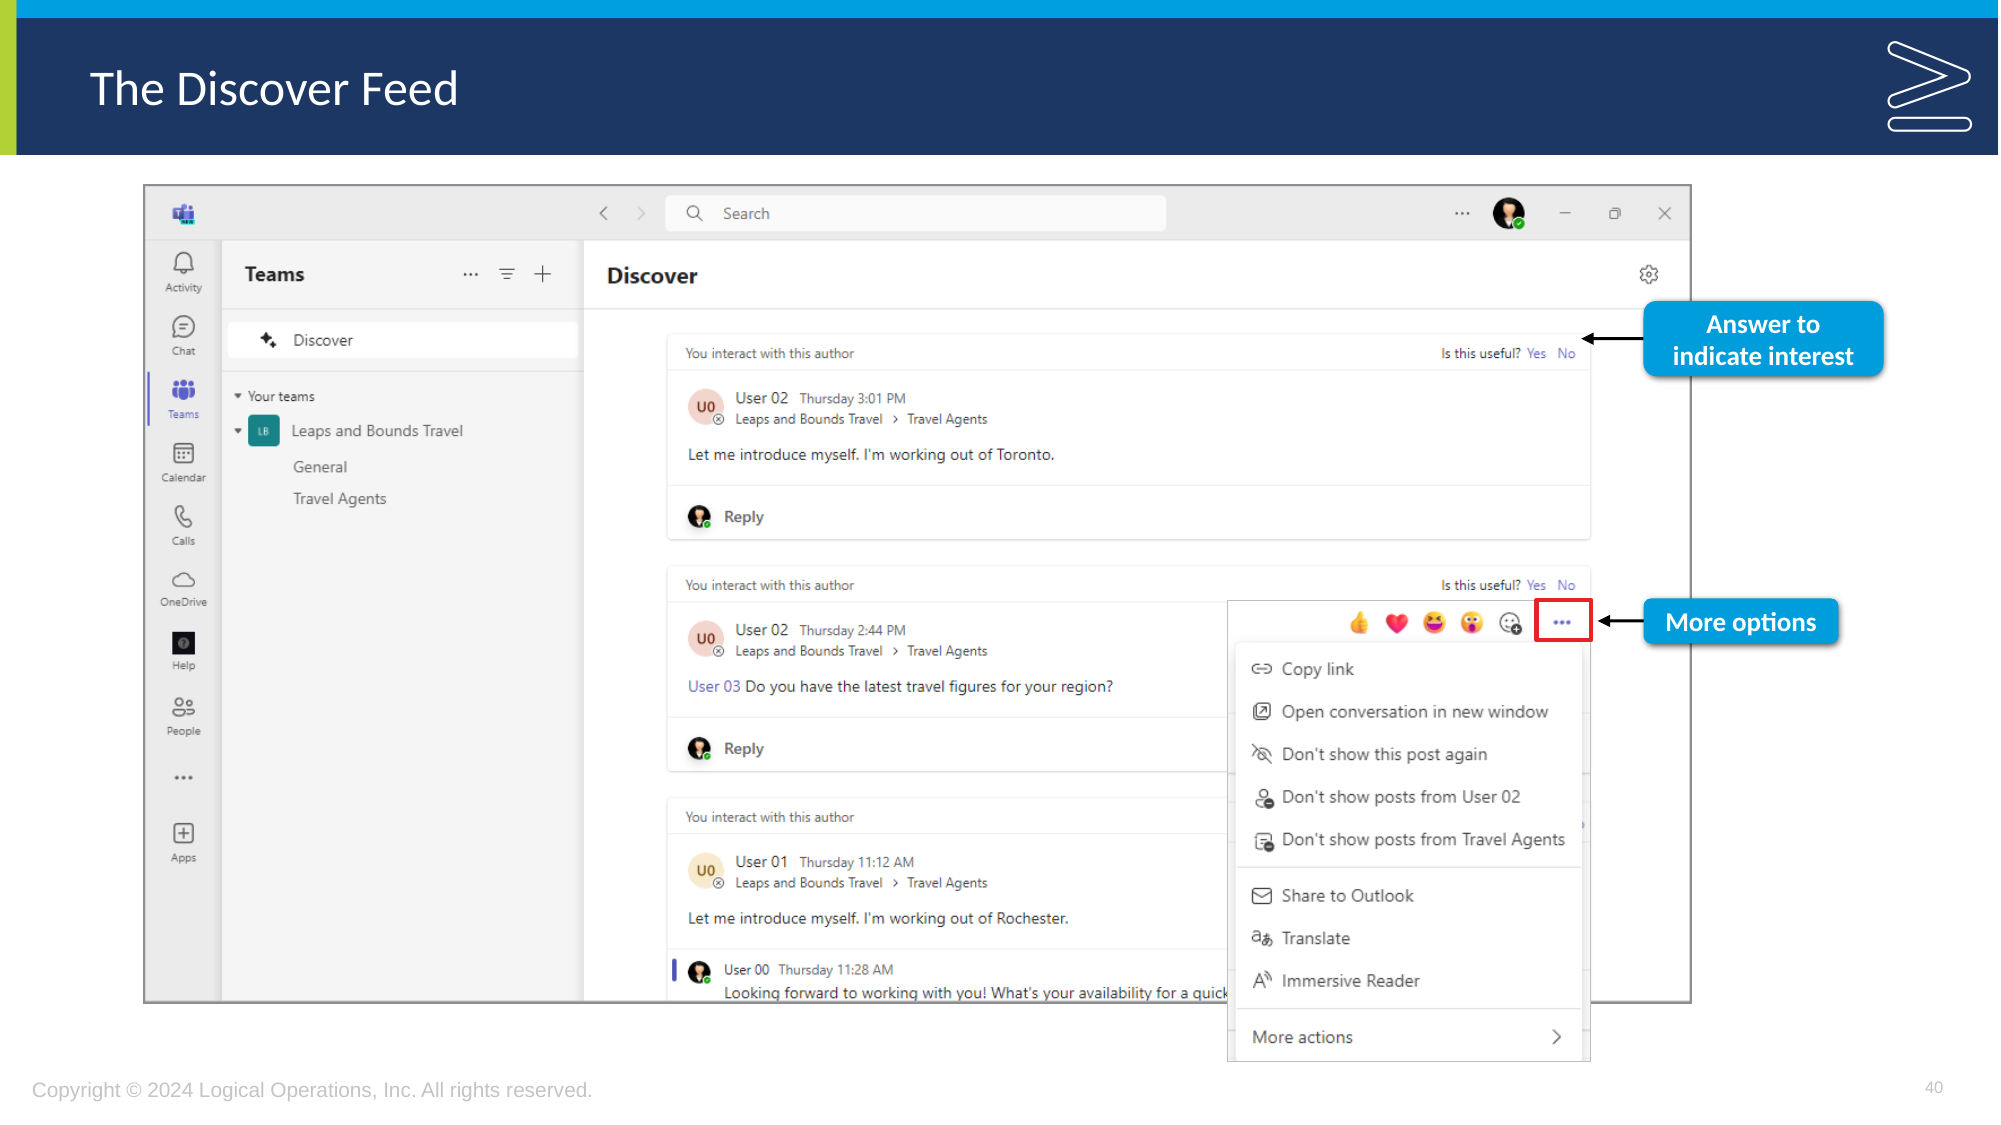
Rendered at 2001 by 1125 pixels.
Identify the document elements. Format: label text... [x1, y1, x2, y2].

slide_number 40 [1491, 1057, 1959, 1118]
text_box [143, 184, 1884, 1062]
title The Discover Feed [74, 16, 1850, 155]
picture [0, 0, 74, 155]
picture [1850, 19, 1998, 155]
